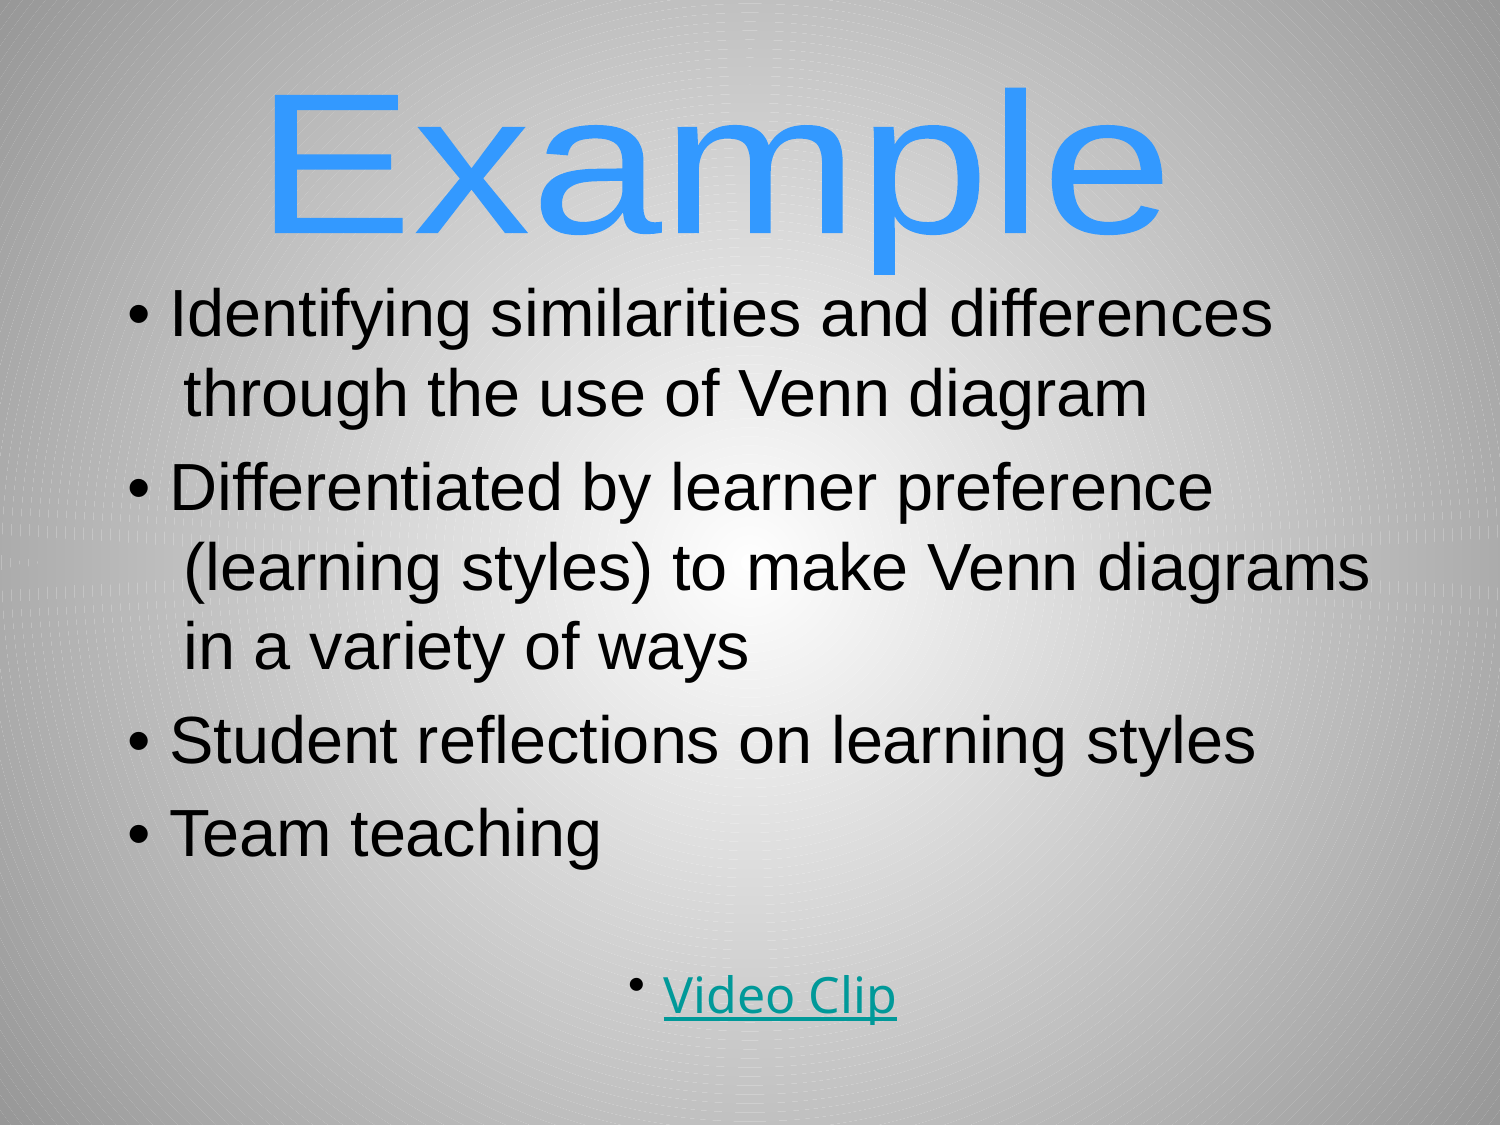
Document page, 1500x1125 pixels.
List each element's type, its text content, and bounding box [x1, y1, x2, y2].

title [74, 44, 1426, 233]
list • Identifying similarities and differences through the use of Venn diagram • Differentiated by learner preference (learning styles) to make Venn diagrams in a variety of ways • Student reflections on learning styles • Team teaching [112, 262, 1426, 951]
text_box Video Clip [300, 962, 1225, 1032]
